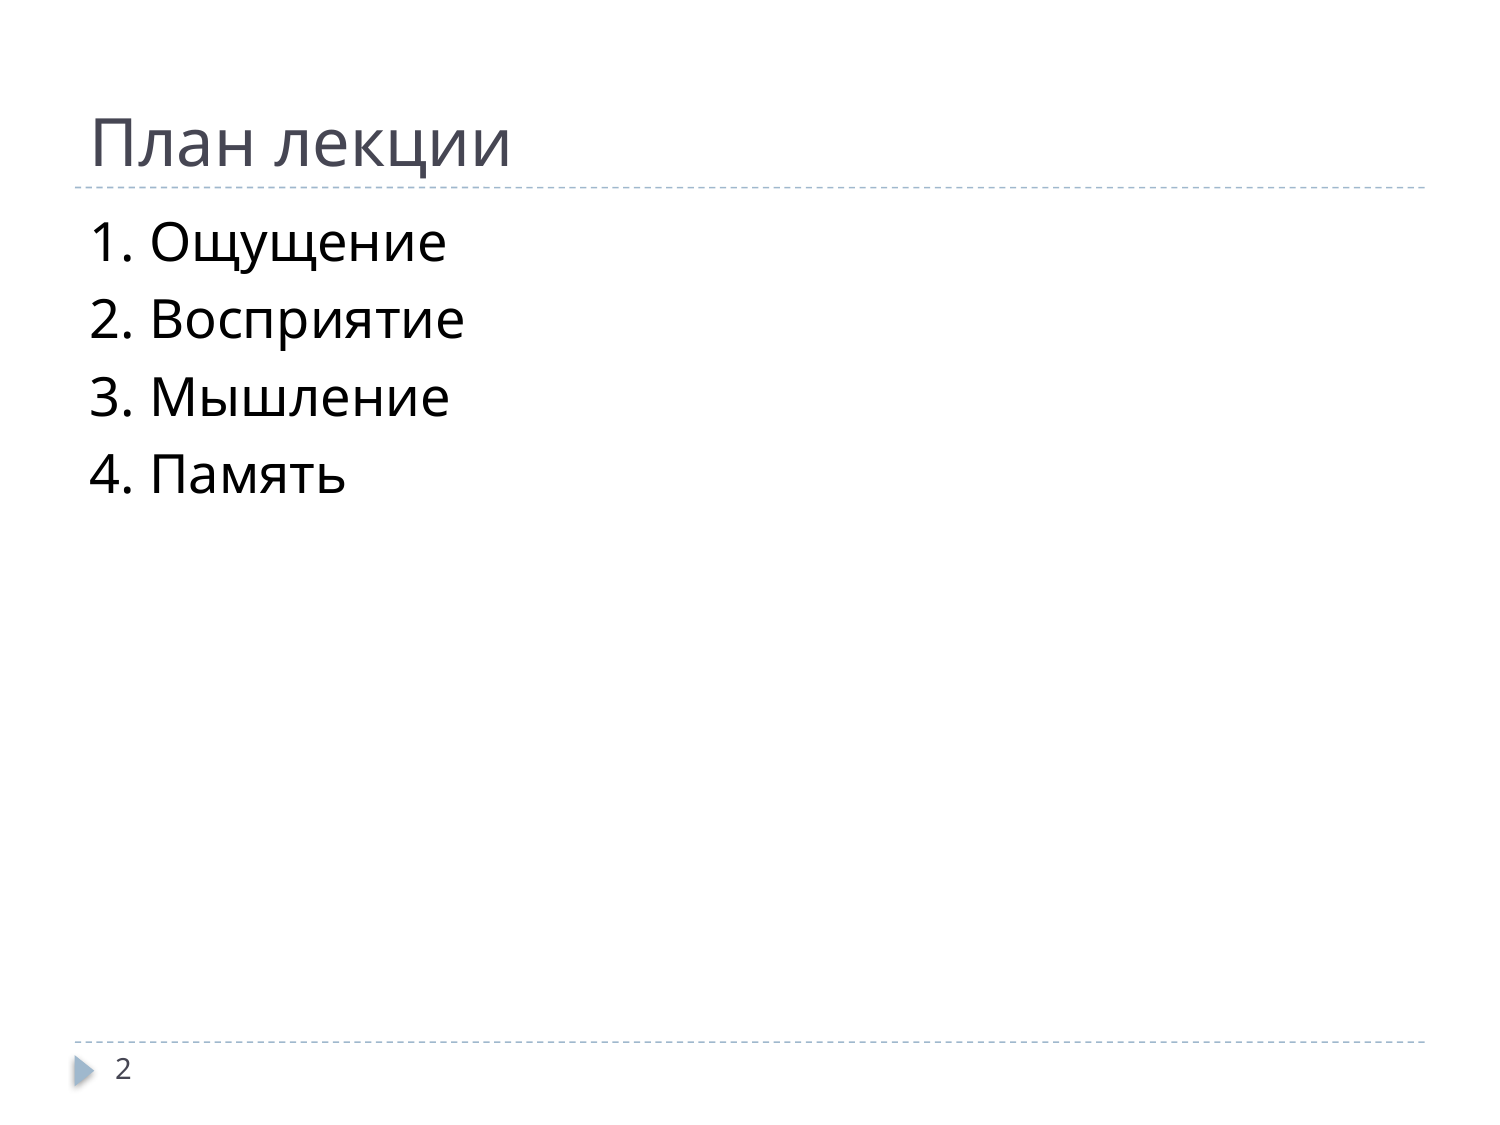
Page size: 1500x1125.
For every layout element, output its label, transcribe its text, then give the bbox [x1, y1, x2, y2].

list 1. Ощущение 2. Восприятие 3. Мышление 4. Память [75, 200, 1425, 1010]
slide_number 2 [100, 1042, 426, 1103]
title План лекции [75, 24, 1425, 188]
